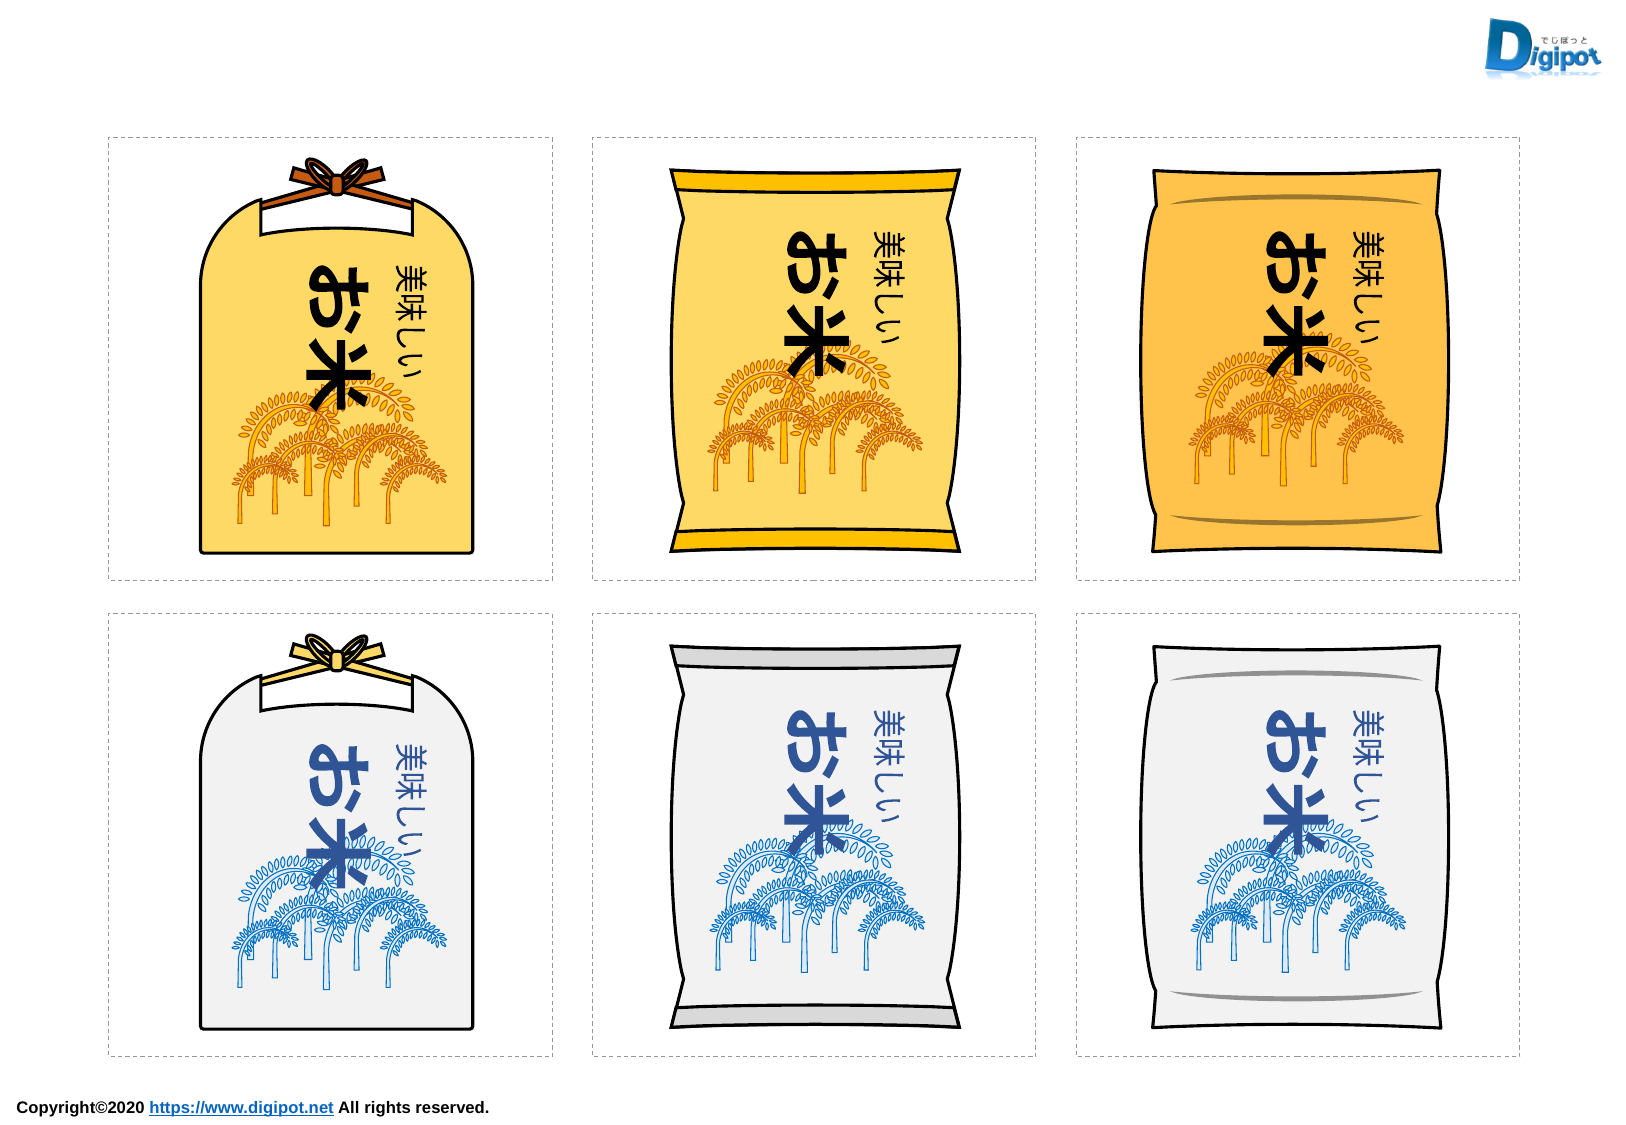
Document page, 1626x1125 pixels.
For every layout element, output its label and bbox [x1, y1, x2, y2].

text_box [1140, 646, 1449, 1029]
text_box [200, 629, 473, 1030]
text_box [671, 170, 960, 552]
picture [1485, 18, 1602, 82]
text_box [200, 153, 473, 554]
text_box [1140, 170, 1449, 553]
text_box [671, 646, 960, 1028]
